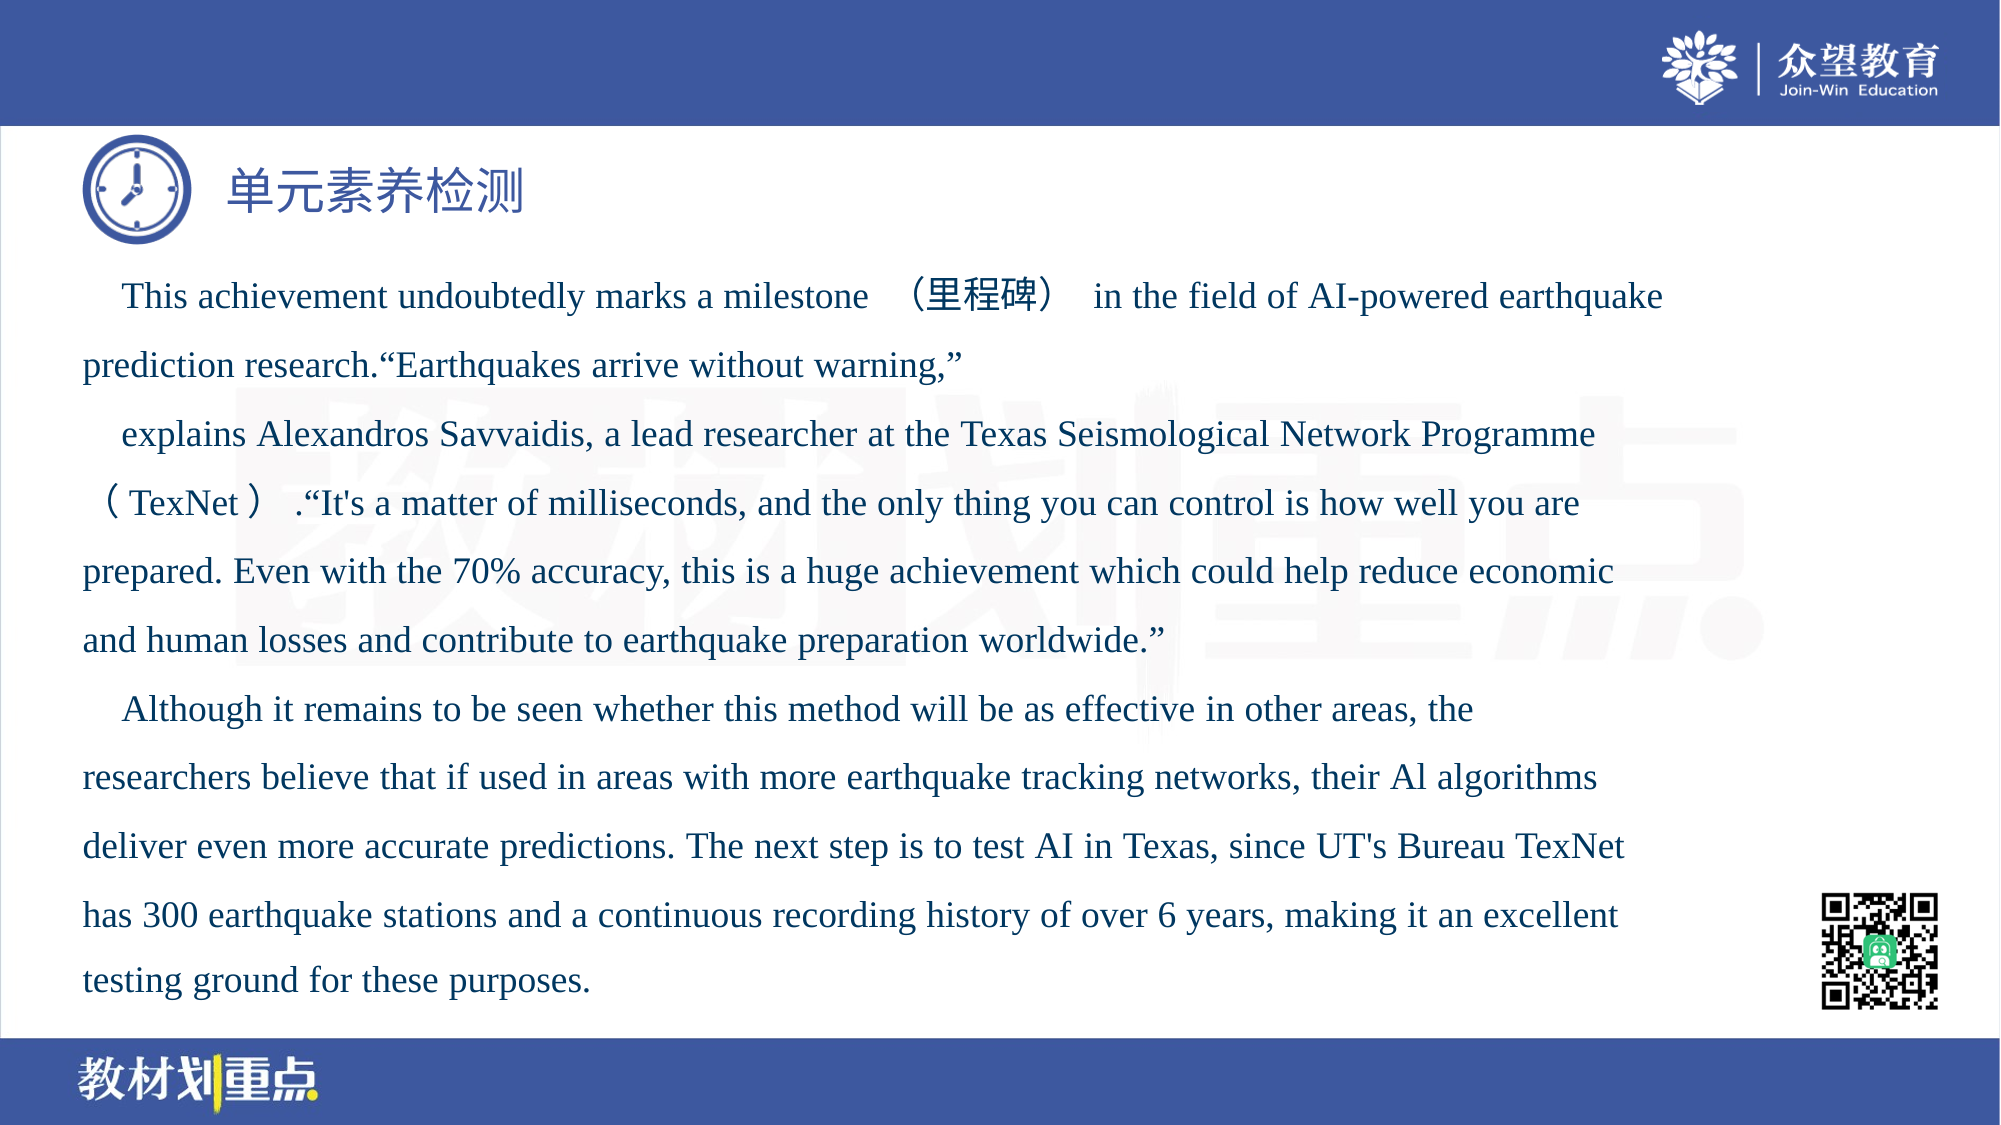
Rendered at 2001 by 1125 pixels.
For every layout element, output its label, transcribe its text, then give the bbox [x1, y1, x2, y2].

picture [0, 0, 2000, 1125]
text_box This achievement undoubtedly marks a milestone （里程碑） in the field of AI-powered earthquake prediction research.“Earthquakes arrive without warning,” explains Alexandros Savvaidis, a lead researcher at the Texas Seismological Network Programme （TexNet）.“It's a matter of milliseconds, and the only thing you can control is how well you are prepared. Even with the 70% accuracy, this is a huge achievement which could help reduce economic and human losses and contribute to earthquake preparation worldwide.” Although it remains to be seen whether this method will be as effective in other areas, the researchers believe that if used in areas with more earthquake tracking networks, their Al algorithms deliver even more accurate predictions. The next step is to test AI in Texas, since UT's Bureau TexNet has 300 earthquake stations and a continuous recording history of over 6 years, making it an excellent testing ground for these purposes. [82, 247, 1817, 993]
